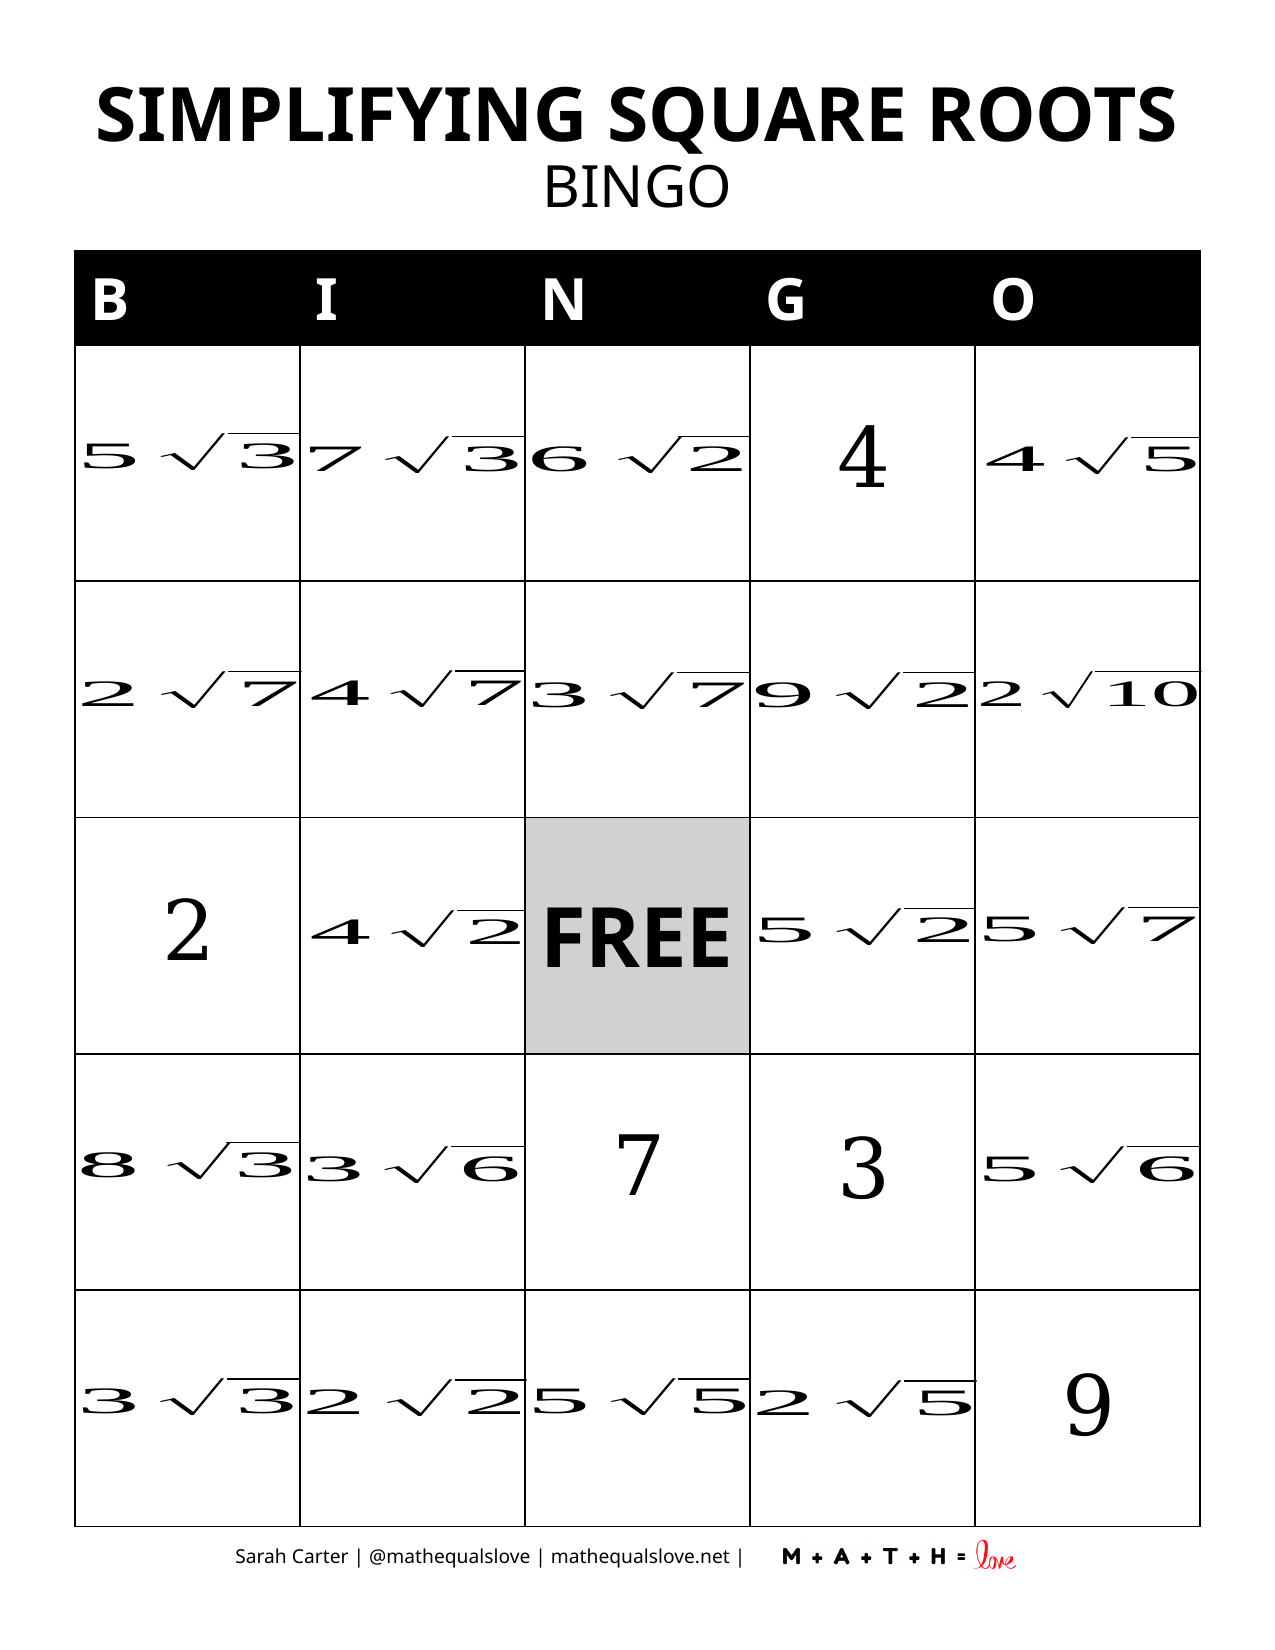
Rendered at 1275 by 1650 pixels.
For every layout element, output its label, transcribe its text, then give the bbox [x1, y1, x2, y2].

table_cell [751, 818, 974, 1053]
text_box SIMPLIFYING SQUARE ROOTS [74, 59, 1200, 165]
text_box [220, 1535, 1055, 1576]
table_cell [976, 1055, 1199, 1289]
table_cell [526, 1055, 749, 1138]
text_box BINGO [74, 165, 1200, 226]
text_box 9 [975, 1378, 1203, 1426]
table_cell [76, 1055, 299, 1289]
table_cell [526, 1186, 749, 1289]
table_cell [301, 346, 524, 580]
table_cell [76, 346, 299, 580]
table_cell [76, 951, 299, 1053]
table_cell [76, 582, 299, 817]
table_cell [76, 818, 299, 903]
table_cell [76, 1291, 299, 1526]
table_header I [301, 251, 524, 344]
table_cell [976, 818, 1199, 1053]
table_cell [301, 1055, 524, 1289]
table_cell [751, 582, 974, 817]
table_cell [526, 346, 749, 580]
table_cell [301, 1291, 524, 1526]
table_cell [976, 346, 1199, 580]
table_cell FREE [526, 818, 749, 1053]
table_cell [751, 1291, 974, 1526]
table_cell [526, 1291, 749, 1526]
table_header G [751, 251, 974, 344]
text_box 7 [525, 1138, 753, 1186]
table_cell [976, 1291, 1199, 1378]
table_header O [976, 251, 1199, 344]
table_cell [301, 818, 524, 1053]
table_cell [301, 582, 524, 817]
table_header N [526, 251, 749, 344]
table_cell [751, 1189, 974, 1289]
table_cell [751, 1055, 974, 1141]
table_cell [751, 478, 974, 580]
table_cell [751, 346, 974, 430]
table_header B [76, 251, 299, 344]
text_box 3 [750, 1141, 978, 1189]
table_cell [526, 582, 749, 817]
text_box 4 [750, 430, 978, 478]
text_box 2 [75, 903, 303, 951]
table_cell [976, 582, 1199, 817]
table_cell [976, 1426, 1199, 1526]
